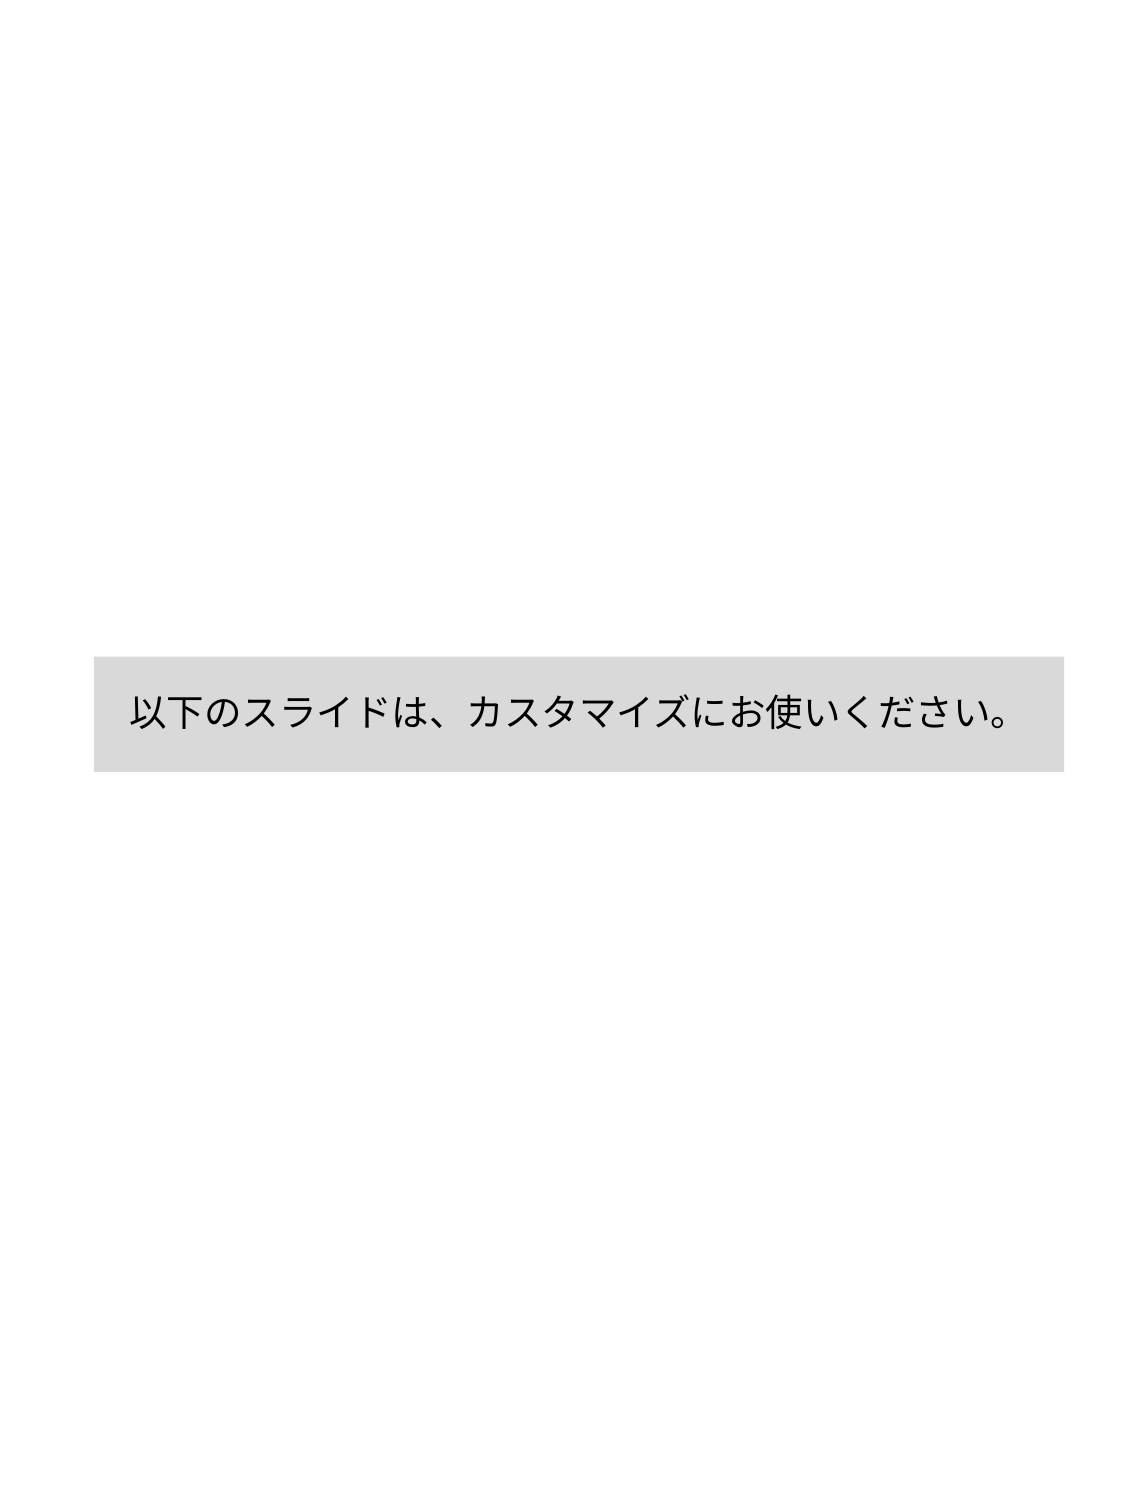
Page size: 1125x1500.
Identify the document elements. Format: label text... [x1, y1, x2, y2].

title 以下のスライドは、カスタマイズにお使いください。 [93, 656, 1065, 772]
